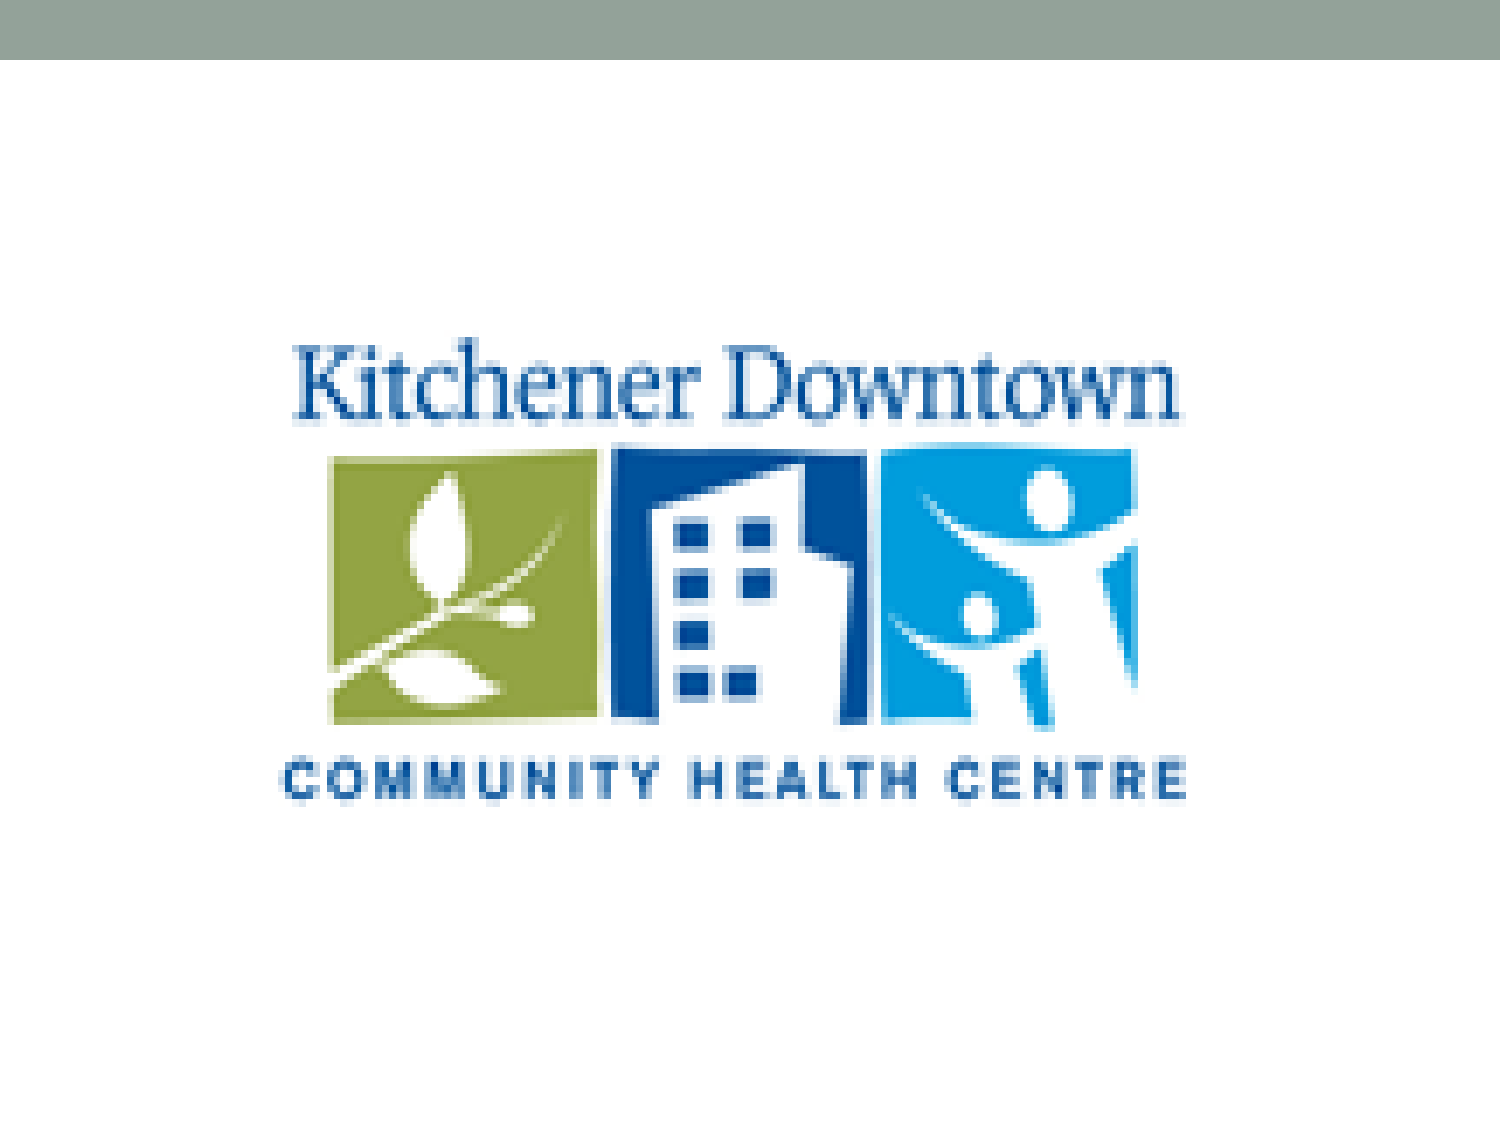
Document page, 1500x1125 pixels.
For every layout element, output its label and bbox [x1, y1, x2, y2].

picture [229, 278, 1270, 882]
